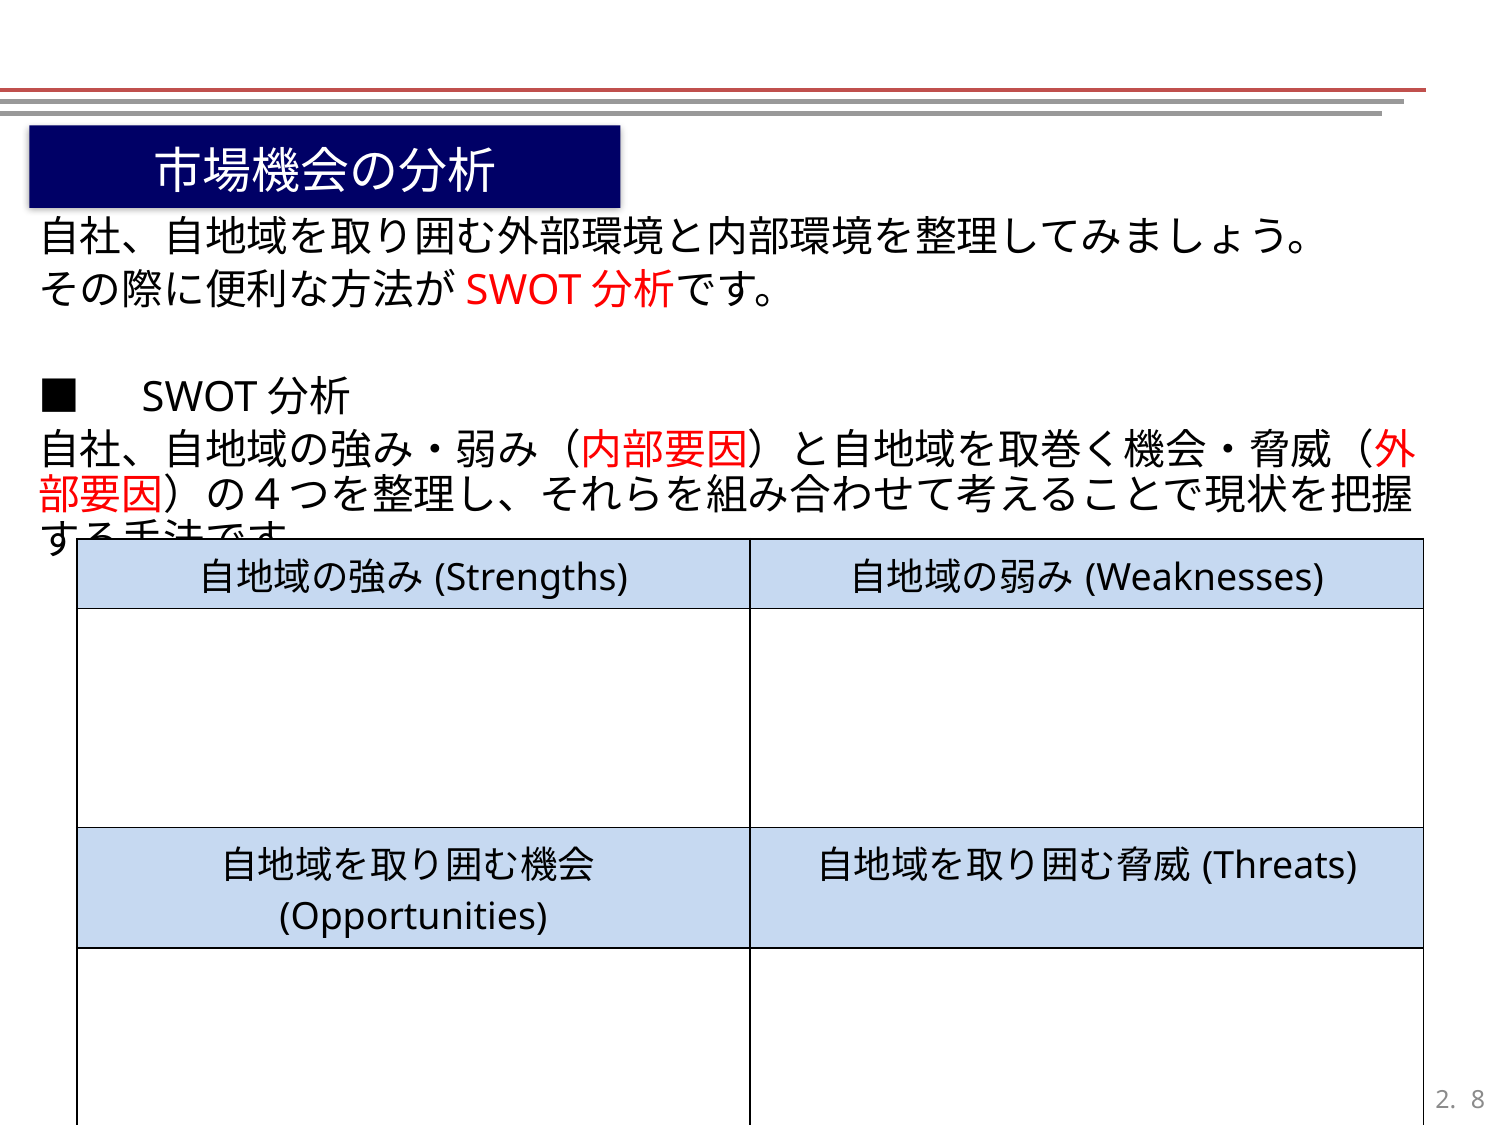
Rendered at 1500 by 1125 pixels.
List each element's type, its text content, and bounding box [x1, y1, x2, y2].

table_cell [78, 609, 749, 827]
table_cell [78, 949, 749, 1125]
table_header 自地域の弱み(Weaknesses) [751, 540, 1423, 608]
table_header 自地域の強み(Strengths) [78, 540, 749, 608]
slide_number 7 [1381, 1065, 1500, 1125]
text_box 自社、自地域を取り囲む外部環境と内部環境を整理してみましょう。 その際に便利な方法がSWOT分析です。 ■ SWOT分析 自社、自地域の強み・弱み（内部要因）と自地域を取巻く機会・脅威（外部要因）の４つを整理し、それらを組み合わせて考えることで現状を把握する手法です。 [21, 206, 1443, 586]
table_cell [751, 949, 1423, 1125]
table_cell 自地域を取り囲む脅威(Threats) [751, 828, 1423, 947]
text_box 市場機会の分析 [29, 125, 621, 208]
table_cell [751, 609, 1423, 827]
table_cell 自地域を取り囲む機会(Opportunities) [78, 828, 749, 947]
